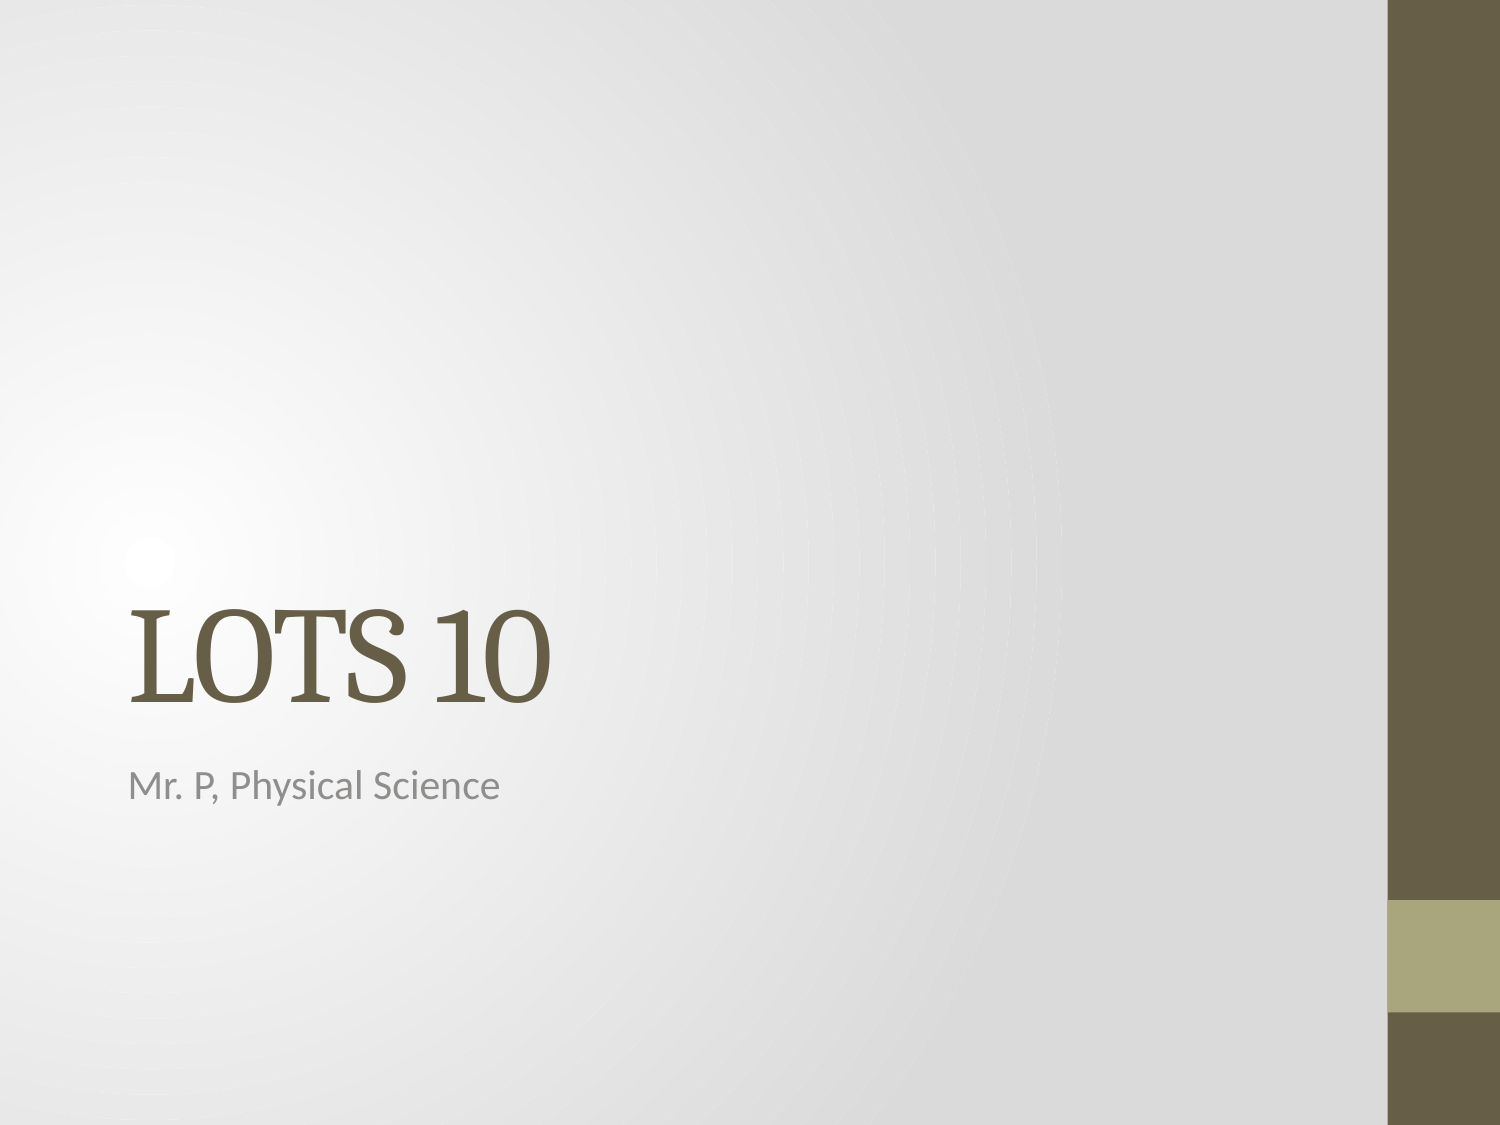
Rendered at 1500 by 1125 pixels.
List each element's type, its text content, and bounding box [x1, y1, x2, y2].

title LOTS 10 [112, 312, 1350, 738]
subtitle Mr. P, Physical Science [112, 750, 1173, 925]
